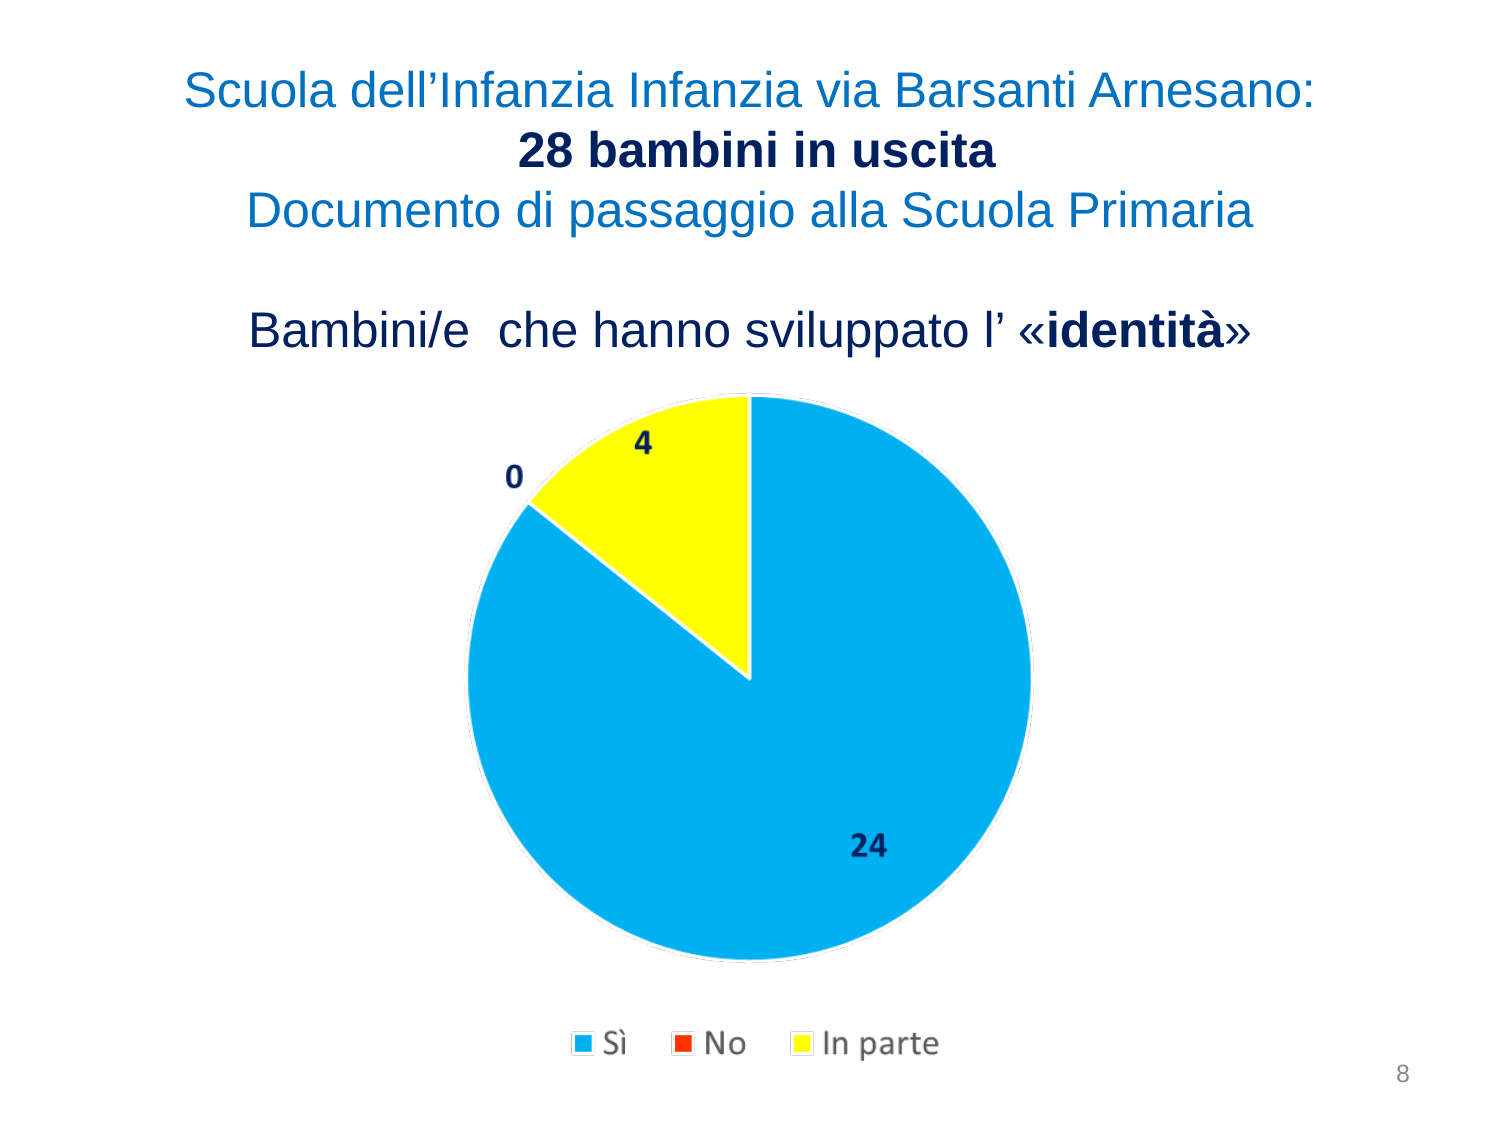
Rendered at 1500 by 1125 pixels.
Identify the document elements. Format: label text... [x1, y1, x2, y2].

picture [125, 326, 1375, 1103]
text_box 8 [1379, 1042, 1425, 1103]
title Scuola dell’Infanzia Infanzia via Barsanti Arnesano: 28 bambini in uscita Documento di passaggio alla Scuola Primaria Bambini/e che hanno sviluppato l’ «identità» [75, 45, 1425, 370]
